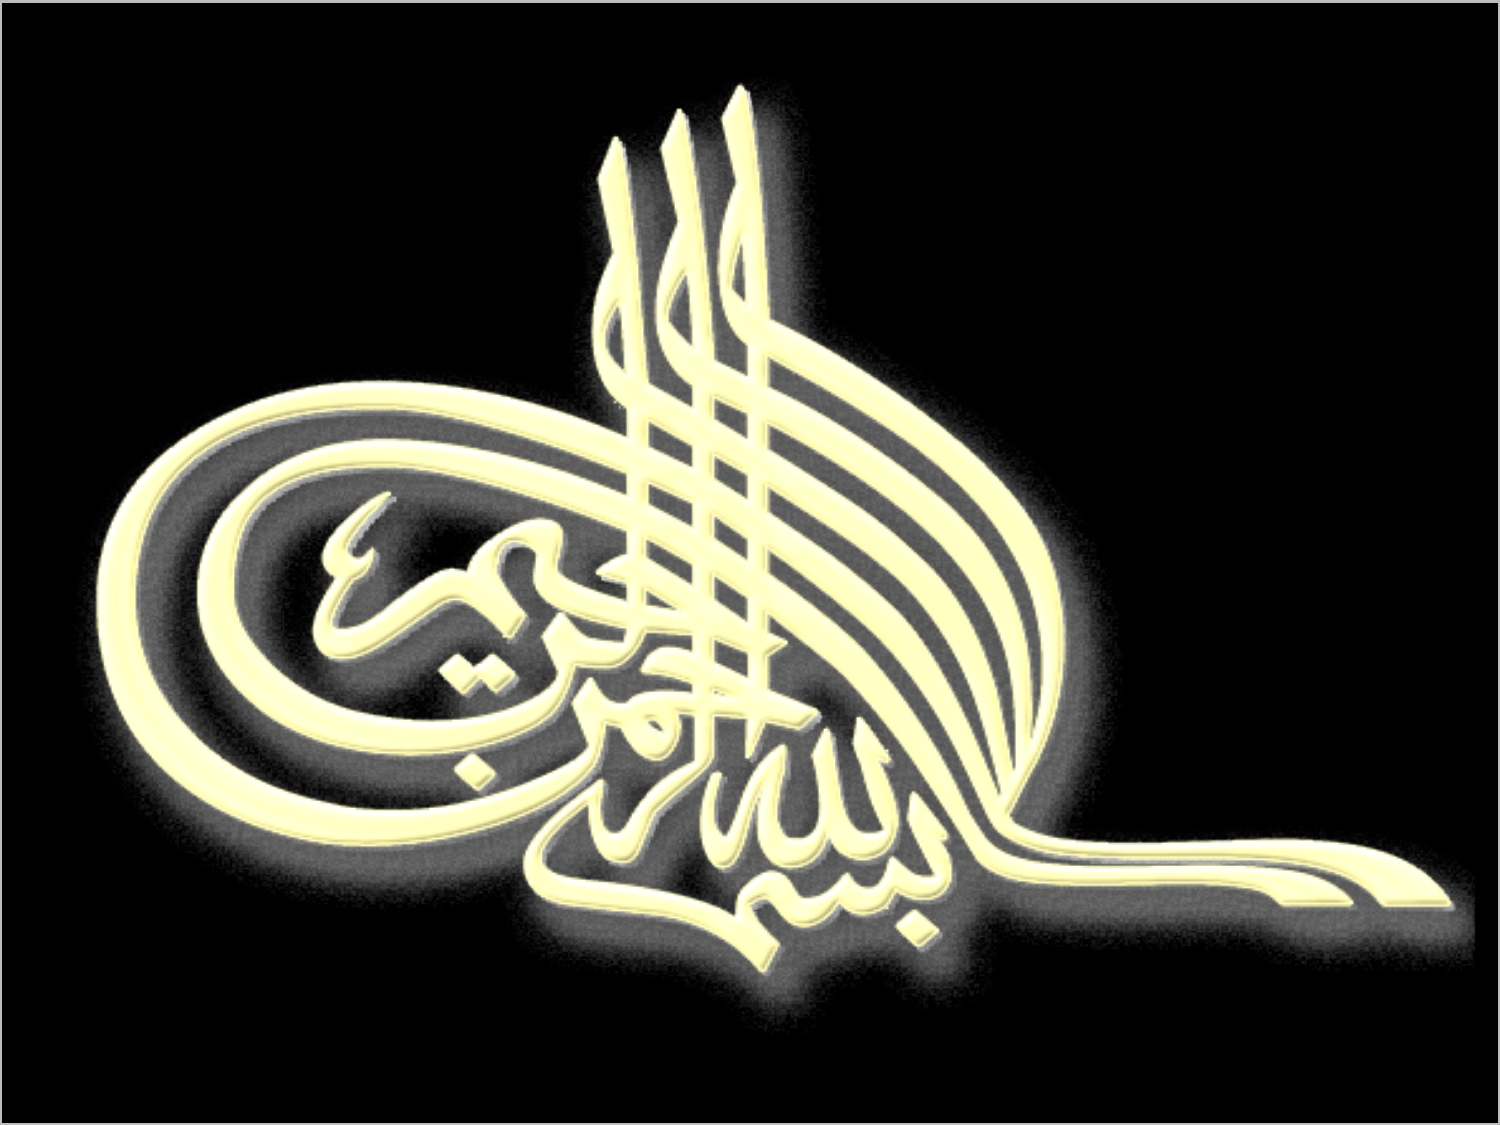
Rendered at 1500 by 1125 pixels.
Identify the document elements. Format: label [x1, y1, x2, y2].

picture [41, 30, 1473, 1102]
text_box [0, 0, 1500, 1125]
